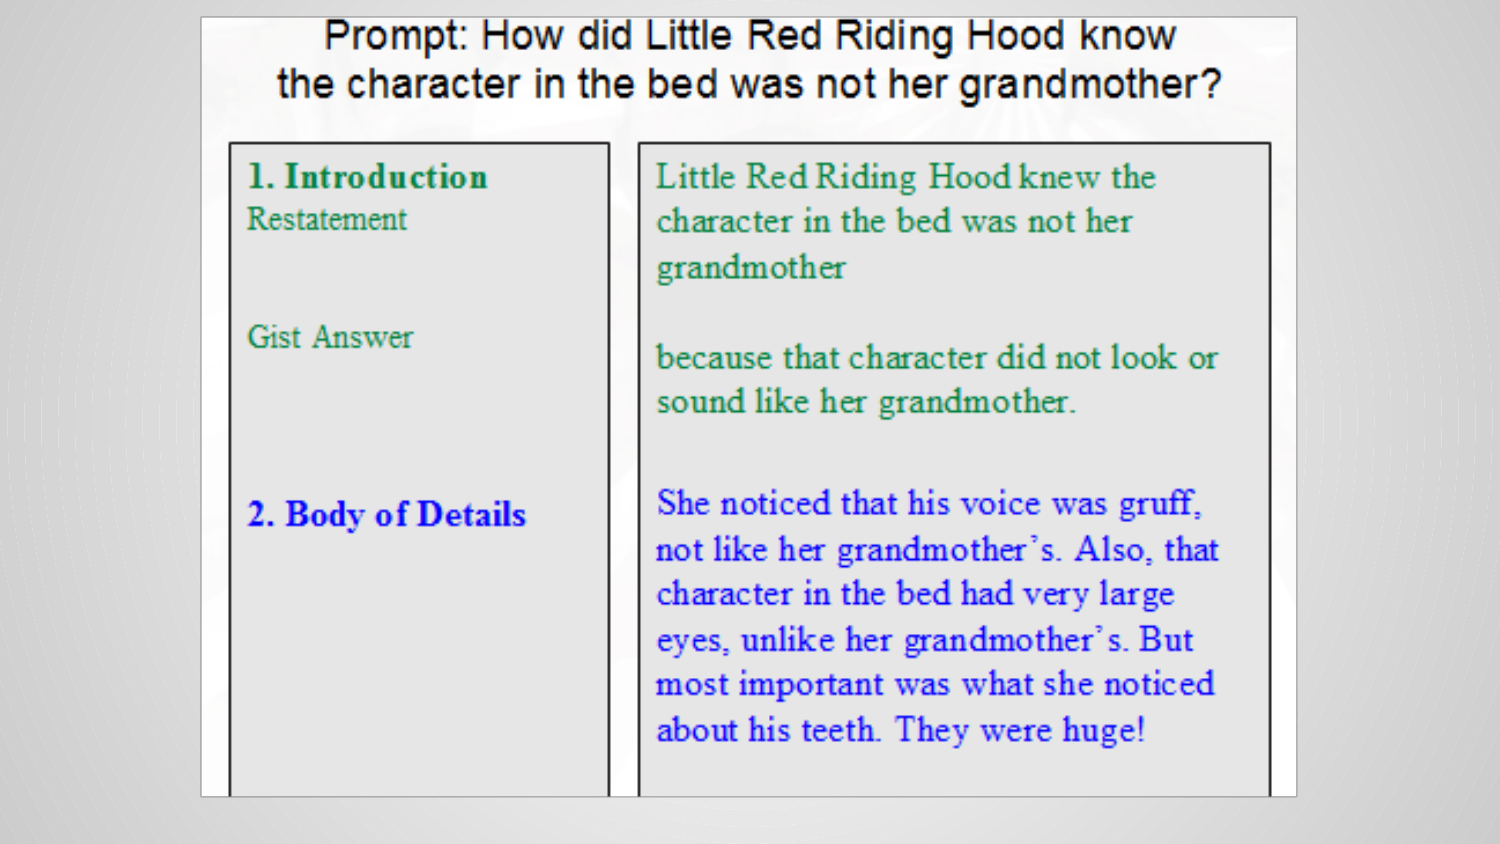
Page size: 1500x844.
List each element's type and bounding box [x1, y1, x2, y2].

text_box [197, 13, 1302, 802]
